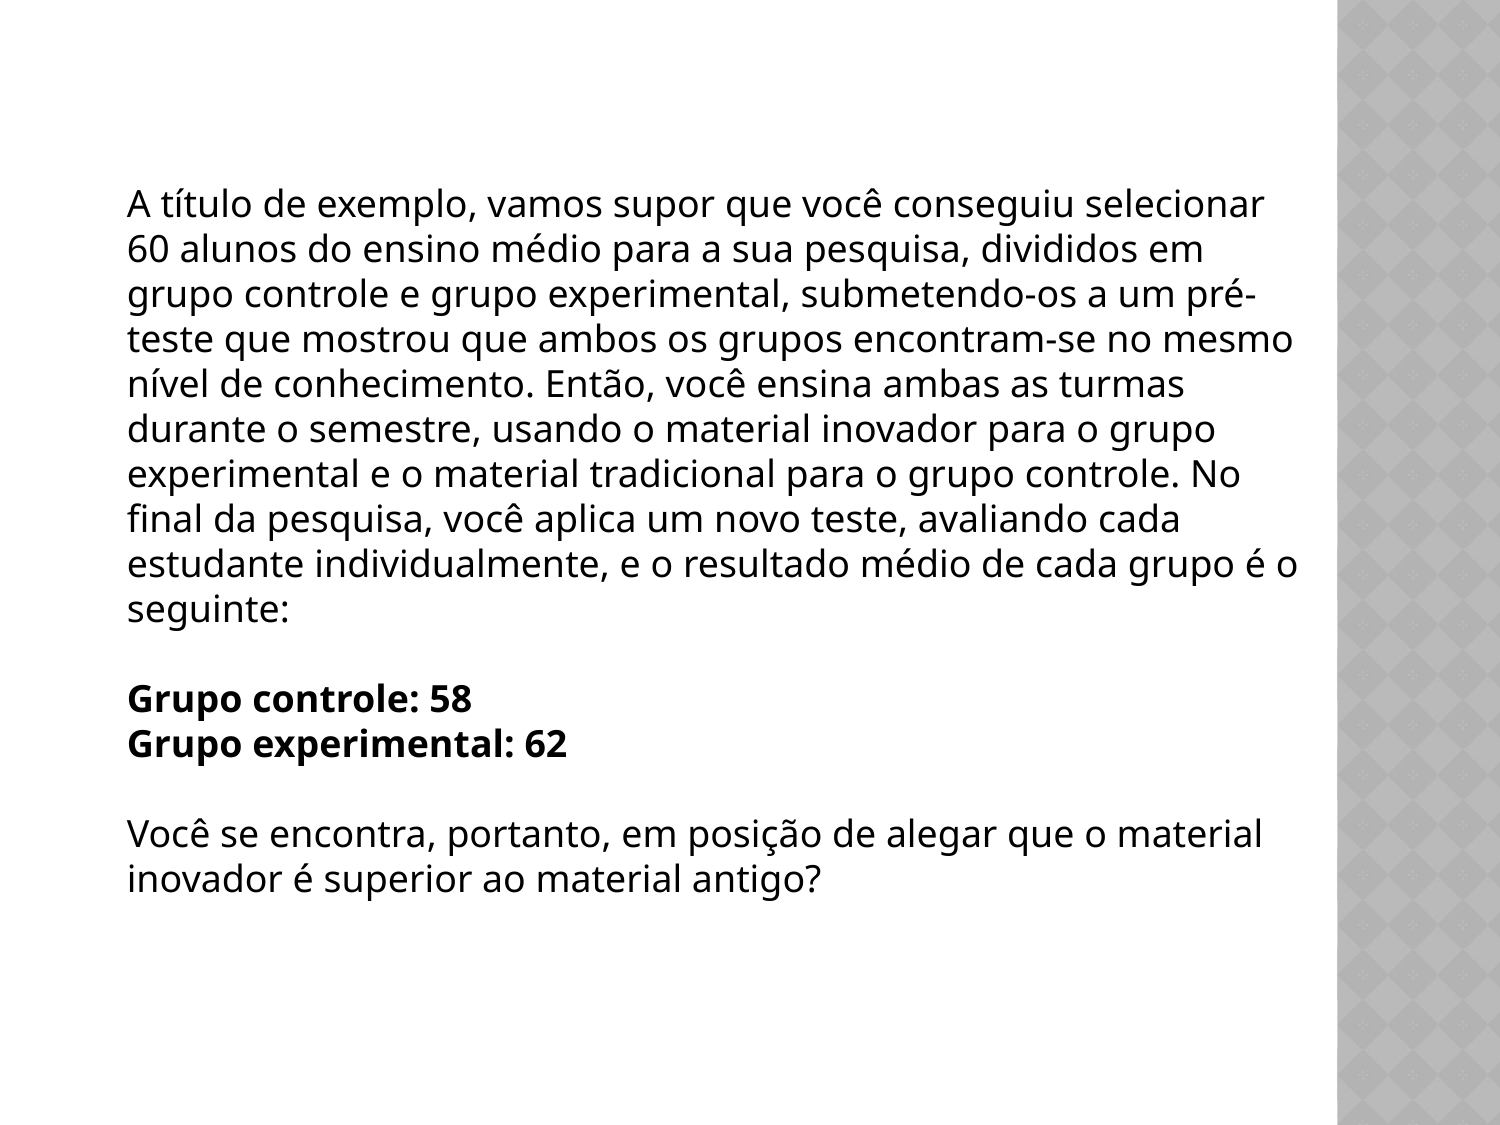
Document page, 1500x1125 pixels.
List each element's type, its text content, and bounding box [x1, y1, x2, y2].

text_box A título de exemplo, vamos supor que você conseguiu selecionar 60 alunos do ensino médio para a sua pesquisa, divididos em grupo controle e grupo experimental, submetendo-os a um pré-teste que mostrou que ambos os grupos encontram-se no mesmo nível de conhecimento. Então, você ensina ambas as turmas durante o semestre, usando o material inovador para o grupo experimental e o material tradicional para o grupo controle. No final da pesquisa, você aplica um novo teste, avaliando cada estudante individualmente, e o resultado médio de cada grupo é o seguinte: Grupo controle: 58 Grupo experimental: 62 Você se encontra, portanto, em posição de alegar que o material inovador é superior ao material antigo? [112, 172, 1317, 908]
